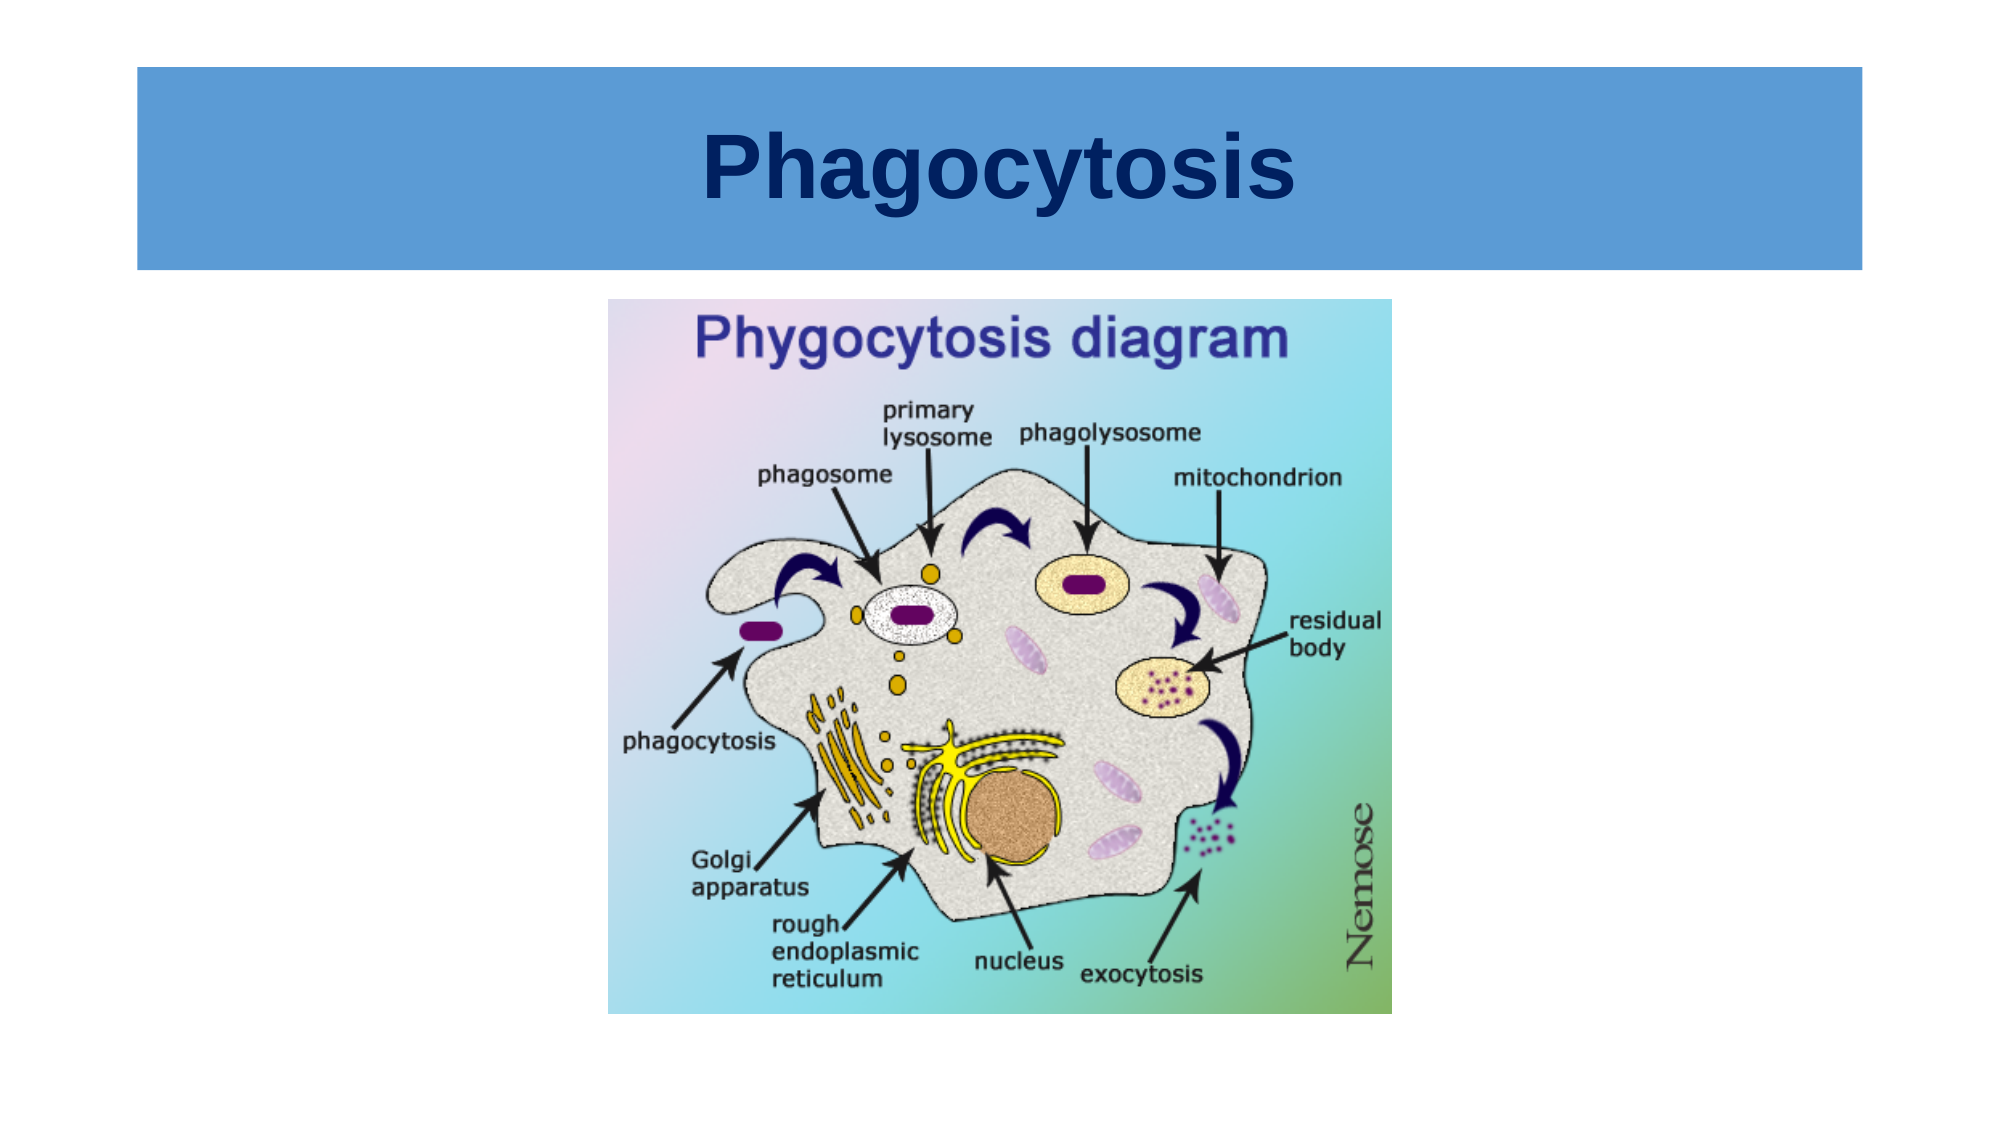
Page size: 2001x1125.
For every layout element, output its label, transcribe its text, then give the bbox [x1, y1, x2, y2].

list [608, 299, 1392, 1014]
title Phagocytosis [137, 67, 1863, 271]
